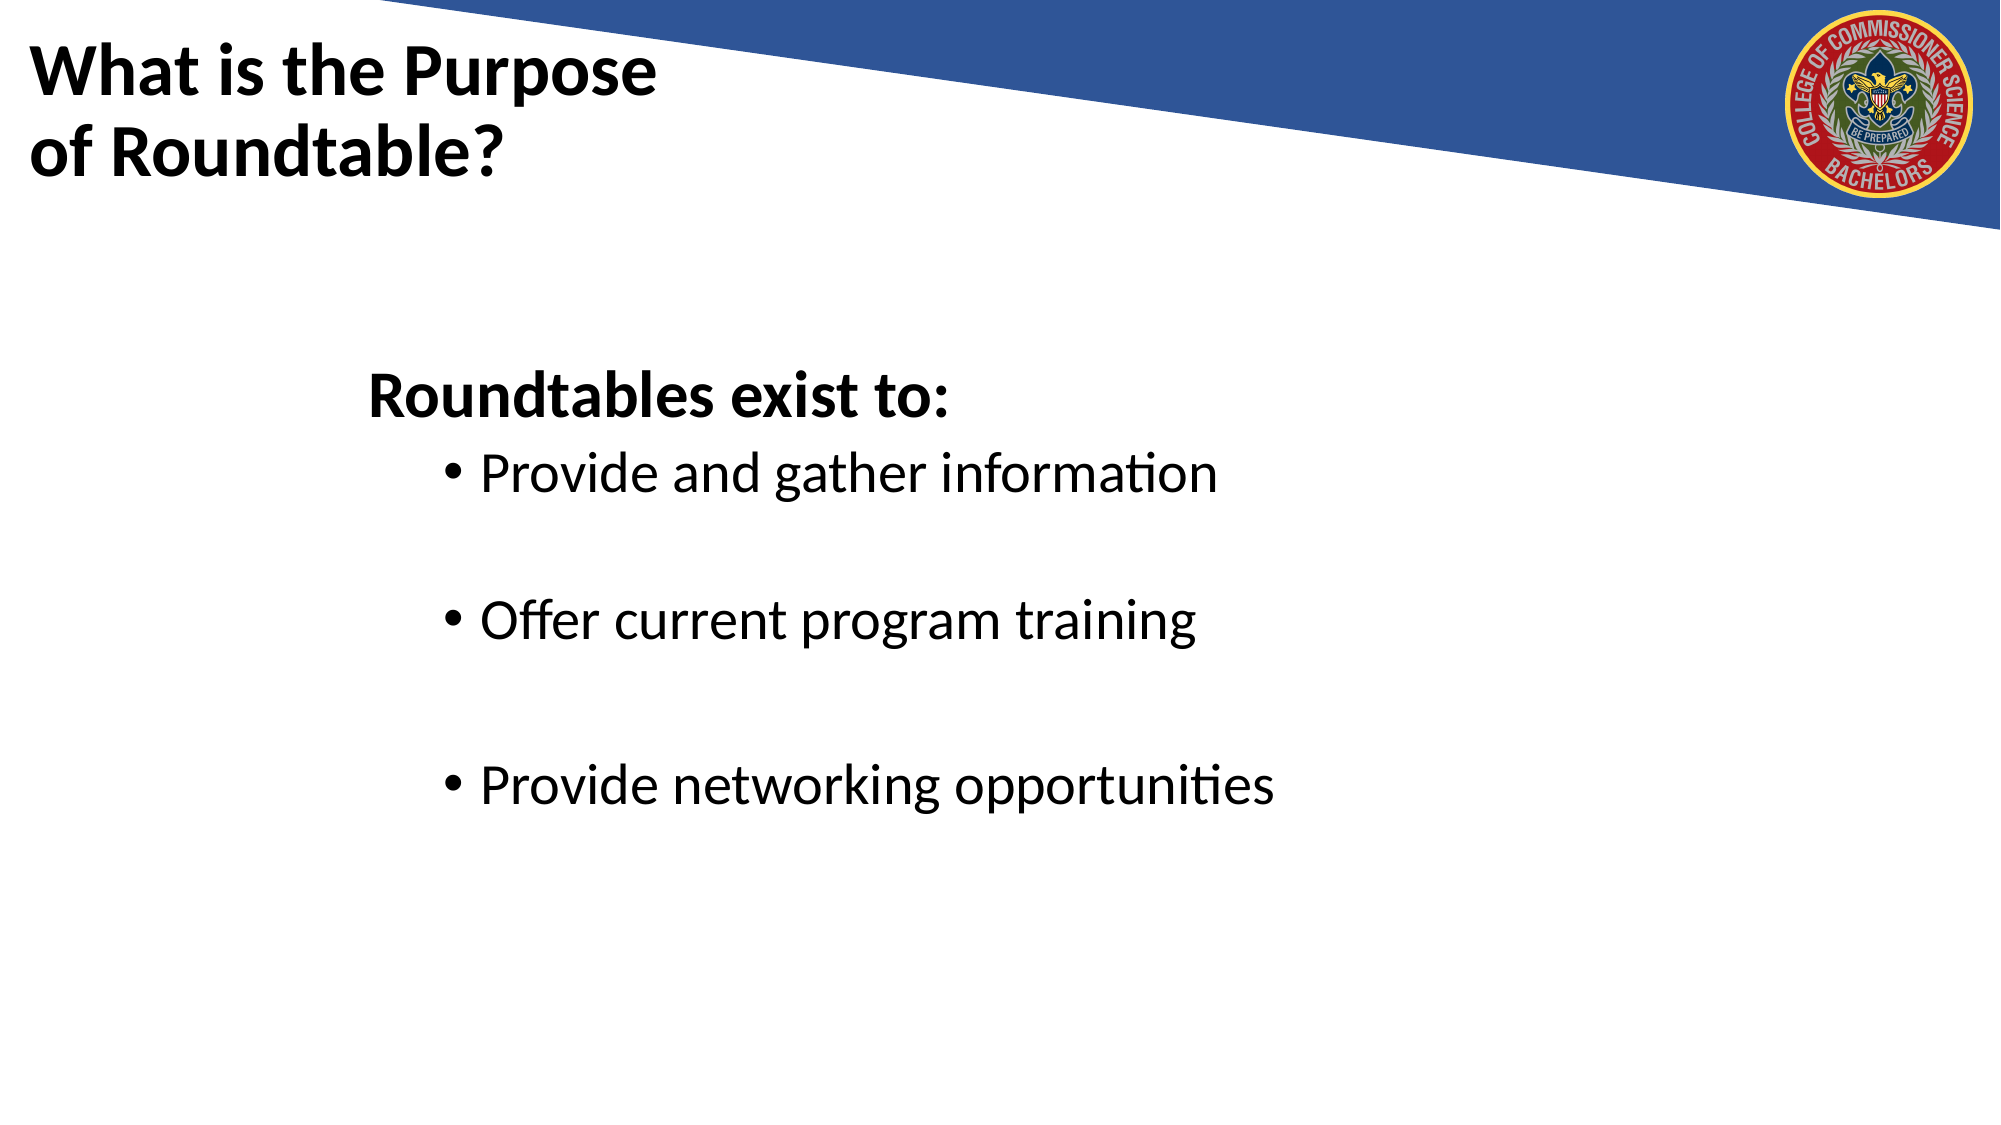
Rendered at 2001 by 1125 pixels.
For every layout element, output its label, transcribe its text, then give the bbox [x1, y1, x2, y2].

list Roundtables exist to: Provide and gather information Offer current program training Provide networking opportunities [353, 352, 1647, 1014]
picture [1785, 10, 1973, 198]
title What is the Purpose of Roundtable? [14, 67, 1163, 157]
